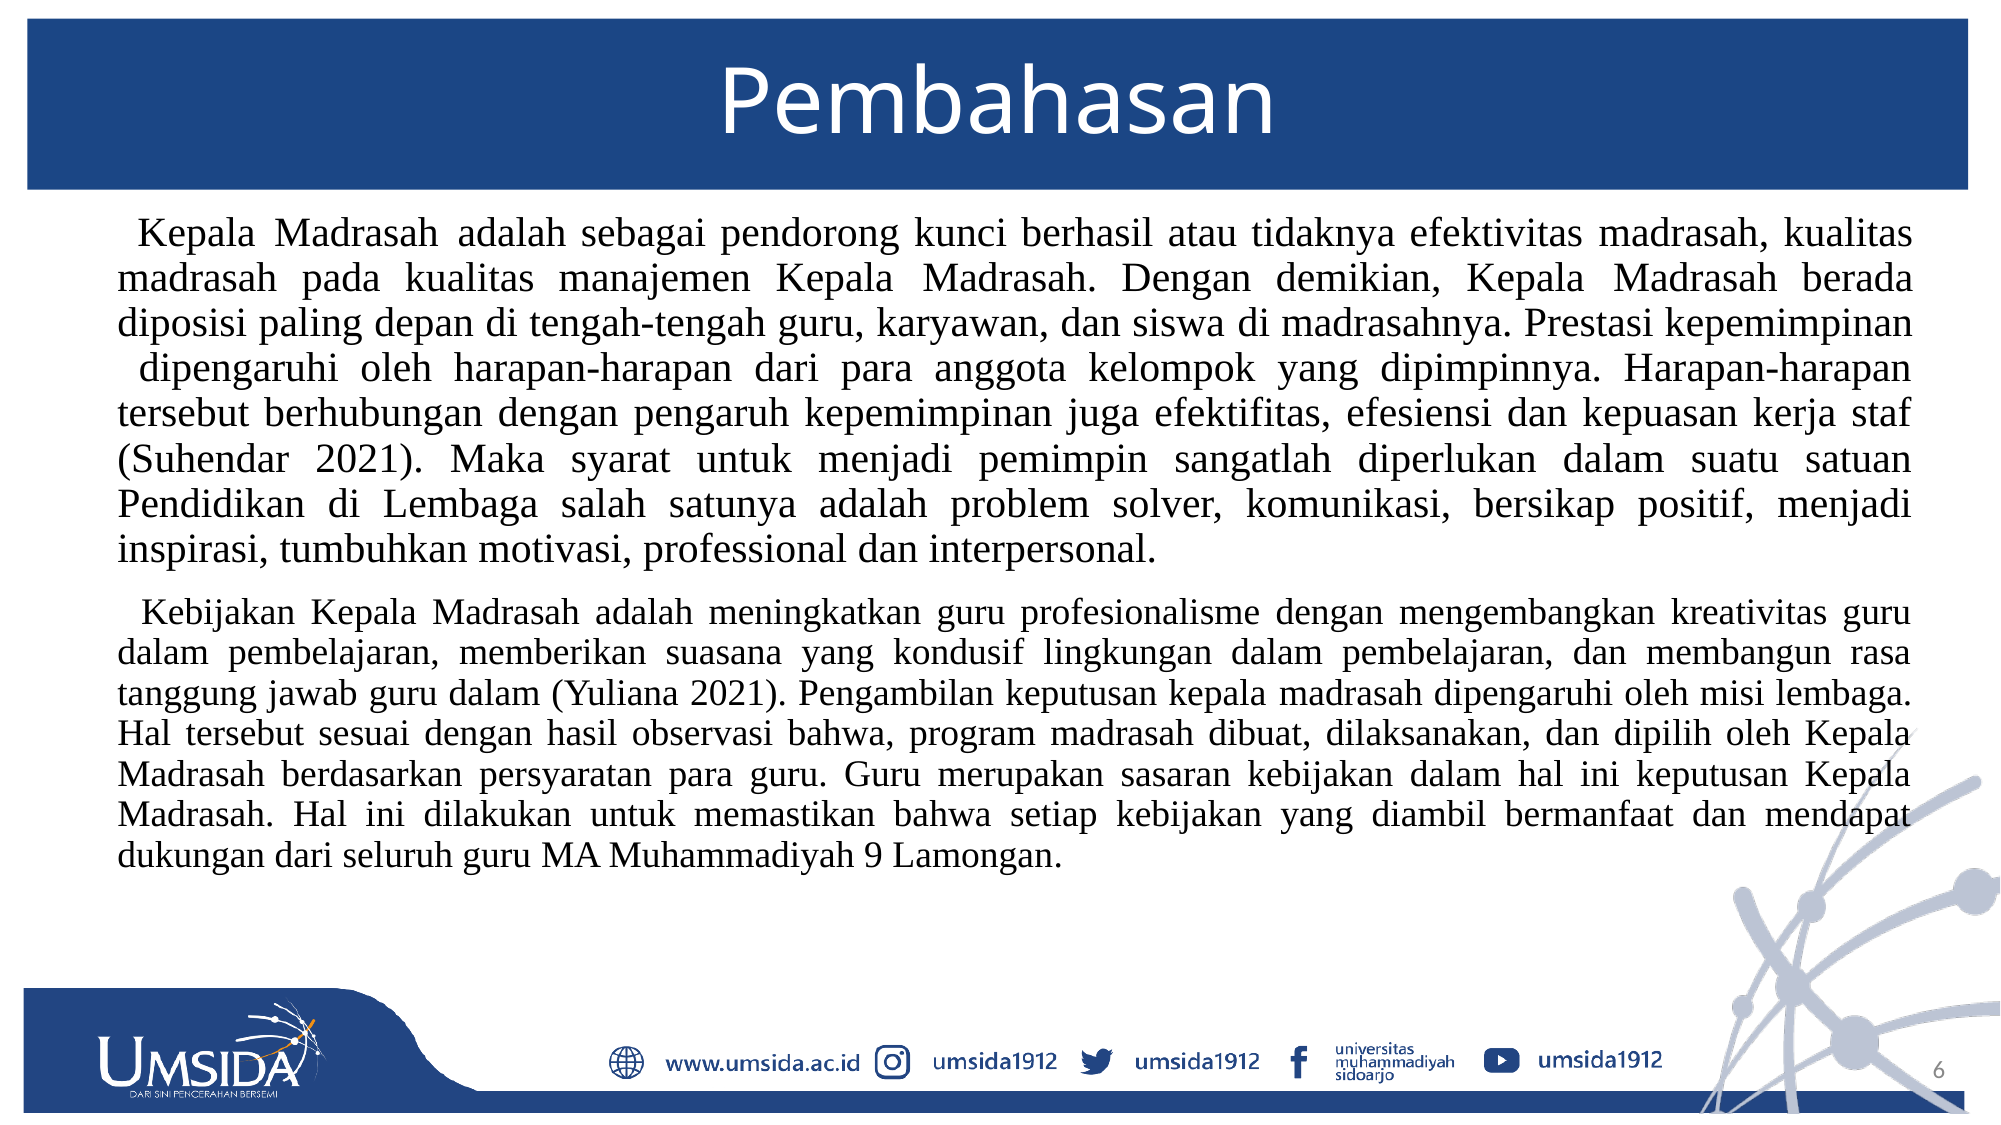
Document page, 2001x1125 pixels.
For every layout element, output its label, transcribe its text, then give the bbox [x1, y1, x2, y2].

picture [23, 51, 2001, 1114]
title Pembahasan [27, 18, 1969, 190]
list Kepala Madrasah adalah sebagai pendorong kunci berhasil atau tidaknya efektivitas madrasah, kualitas madrasah pada kualitas manajemen Kepala Madrasah. Dengan demikian, Kepala Madrasah berada diposisi paling depan di tengah-tengah guru, karyawan, dan siswa di madrasahnya. Prestasi kepemimpinan dipengaruhi oleh harapan-harapan dari para anggota kelompok yang dipimpinnya. Harapan-harapan tersebut berhubungan dengan pengaruh kepemimpinan juga efektifitas, efesiensi dan kepuasan kerja staf (Suhendar 2021). Maka syarat untuk menjadi pemimpin sangatlah diperlukan dalam suatu satuan Pendidikan di Lembaga salah satunya adalah problem solver, komunikasi, bersikap positif, menjadi inspirasi, tumbuhkan motivasi, professional dan interpersonal. Kebijakan Kepala Madrasah adalah meningkatkan guru profesionalisme dengan mengembangkan kreativitas guru dalam pembelajaran, memberikan suasana yang kondusif lingkungan dalam pembelajaran, dan membangun rasa tanggung jawab guru dalam (Yuliana 2021). Pengambilan keputusan kepala madrasah dipengaruhi oleh misi lembaga. Hal tersebut sesuai dengan hasil observasi bahwa, program madrasah dibuat, dilaksanakan, dan dipilih oleh Kepala Madrasah berdasarkan persyaratan para guru. Guru merupakan sasaran kebijakan dalam hal ini keputusan Kepala Madrasah. Hal ini dilakukan untuk memastikan bahwa setiap kebijakan yang diambil bermanfaat dan mendapat dukungan dari seluruh guru MA Muhammadiyah 9 Lamongan. [27, 203, 1929, 929]
